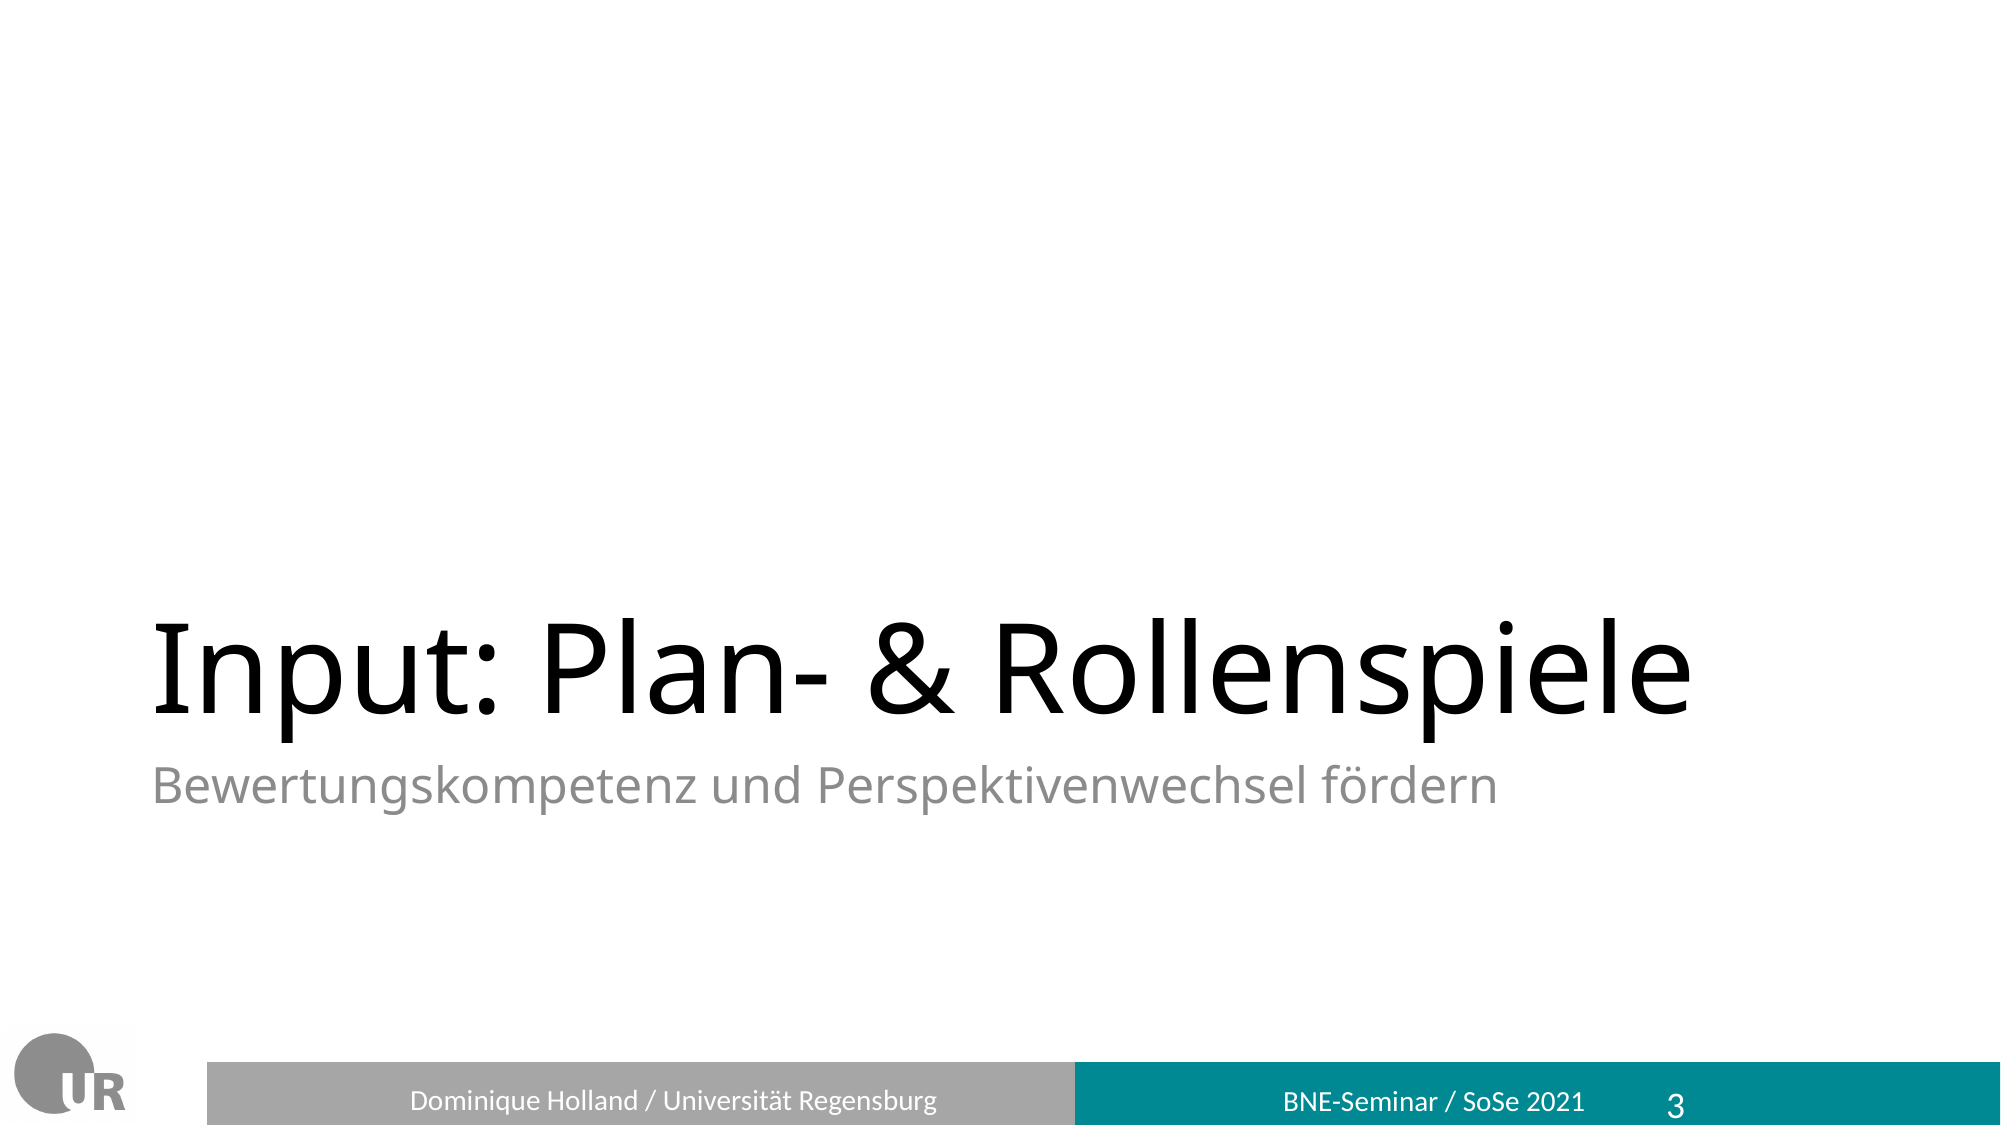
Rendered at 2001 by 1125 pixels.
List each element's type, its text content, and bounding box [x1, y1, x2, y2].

list Bewertungskompetenz und Perspektivenwechsel fördern [136, 752, 1862, 999]
title Input: Plan- & Rollenspiele [136, 280, 1862, 749]
picture [2, 1026, 138, 1125]
